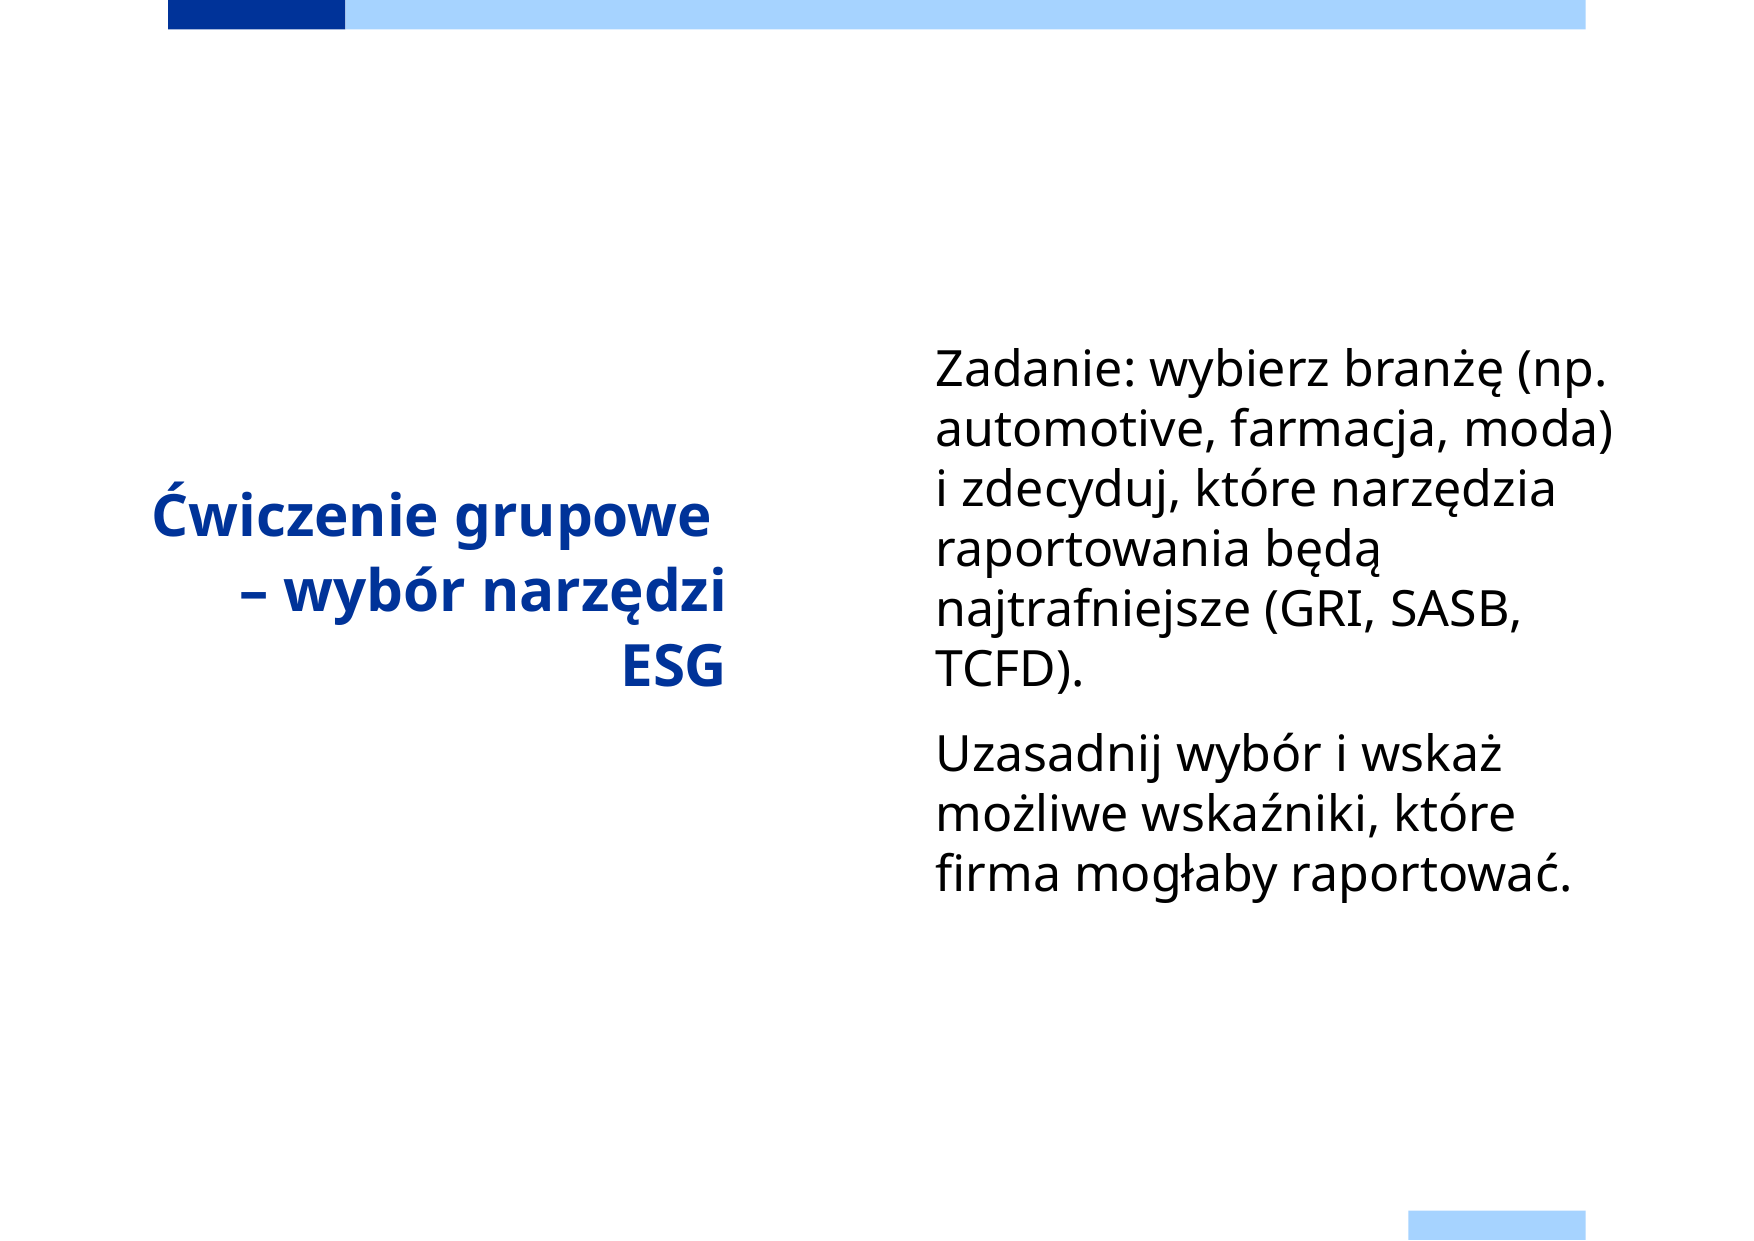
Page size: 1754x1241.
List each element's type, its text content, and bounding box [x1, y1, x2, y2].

list Zadanie: wybierz branżę (np. automotive, farmacja, moda) i zdecyduj, które narzędzia raportowania będą najtrafniejsze (GRI, SASB, TCFD). Uzasadnij wybór i wskaż możliwe wskaźniki, które firma mogłaby raportować. [935, 220, 1636, 1018]
title Ćwiczenie grupowe – wybór narzędzi ESG [118, 211, 728, 699]
